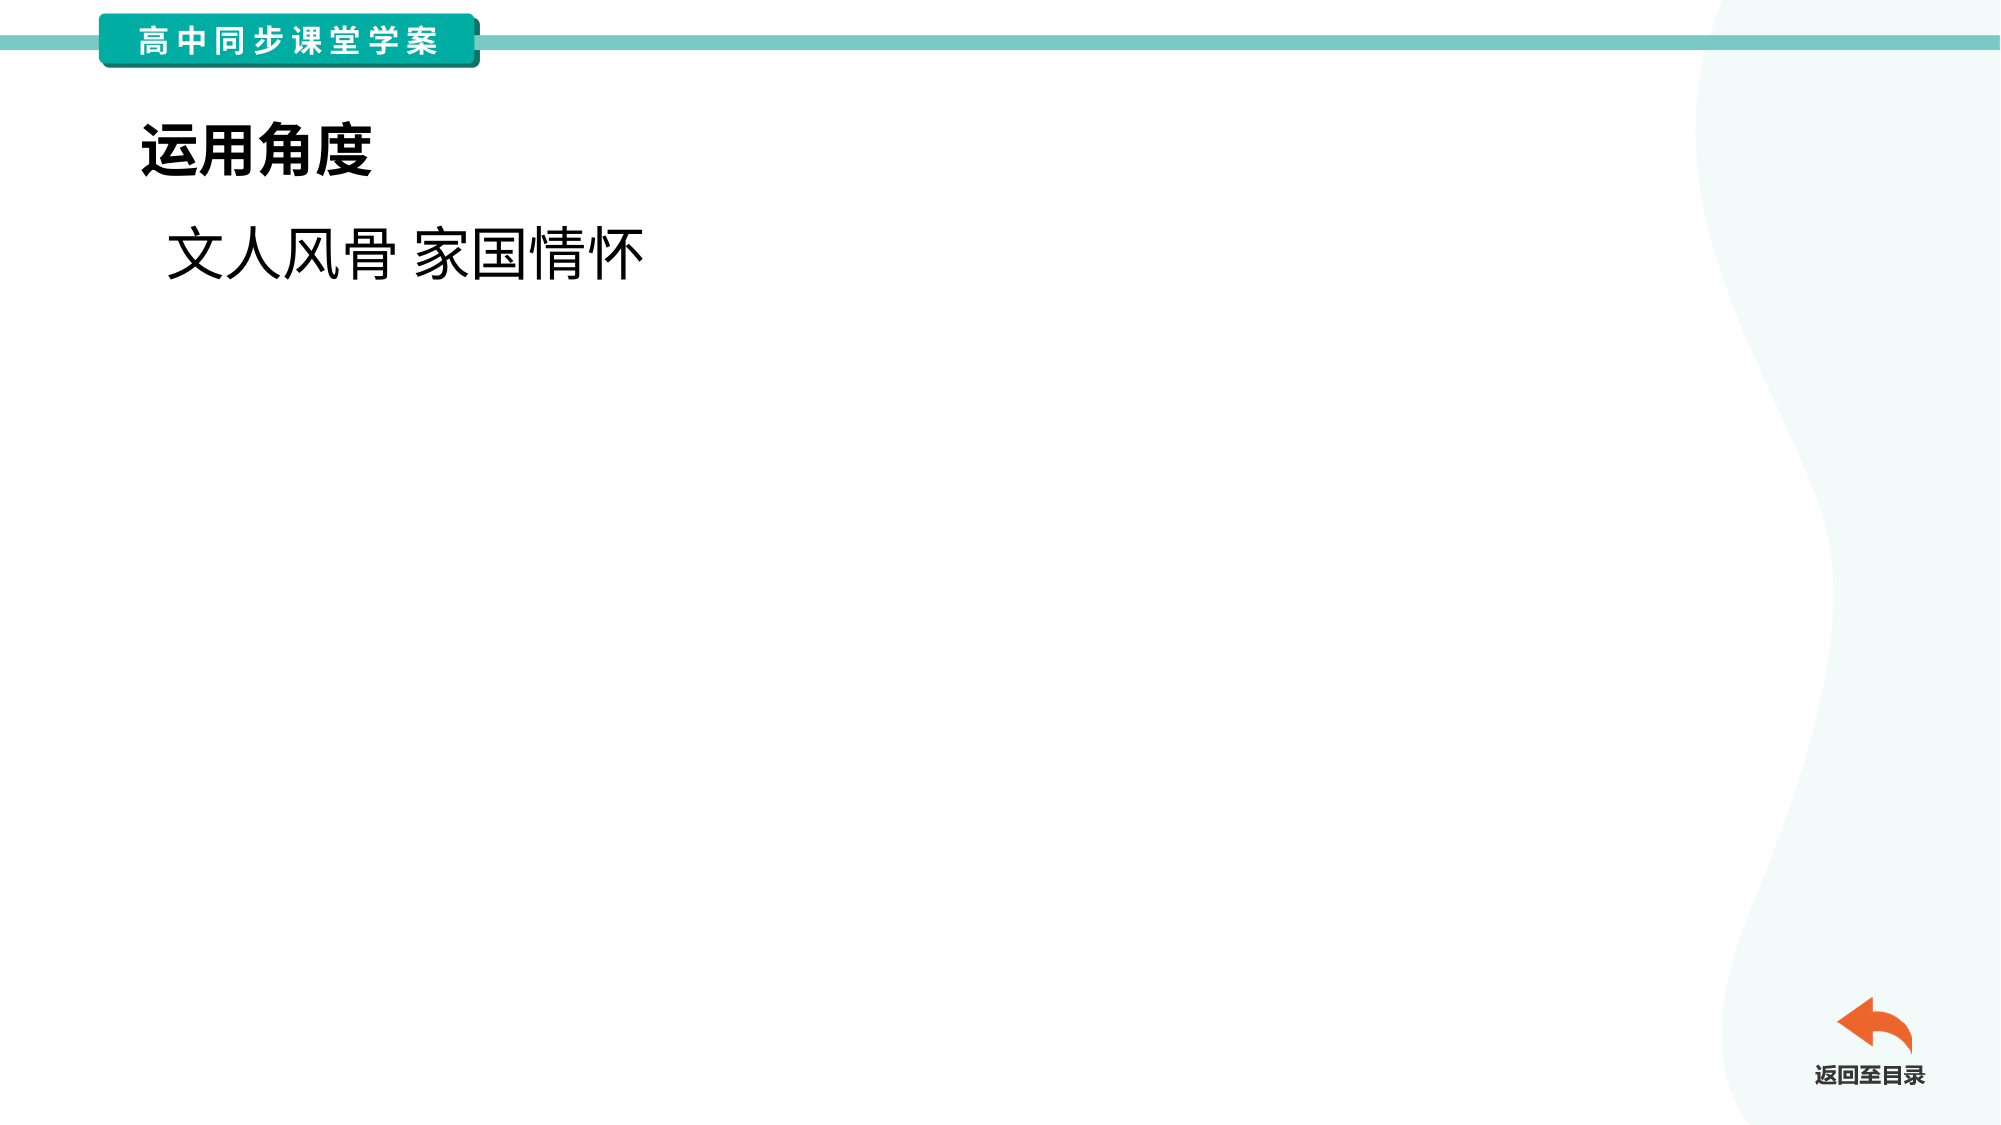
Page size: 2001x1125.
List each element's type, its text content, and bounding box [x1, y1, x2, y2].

picture [0, 0, 2000, 1125]
text_box 运用角度 文人风骨 家国情怀#1.2.1 [100, 76, 1899, 700]
